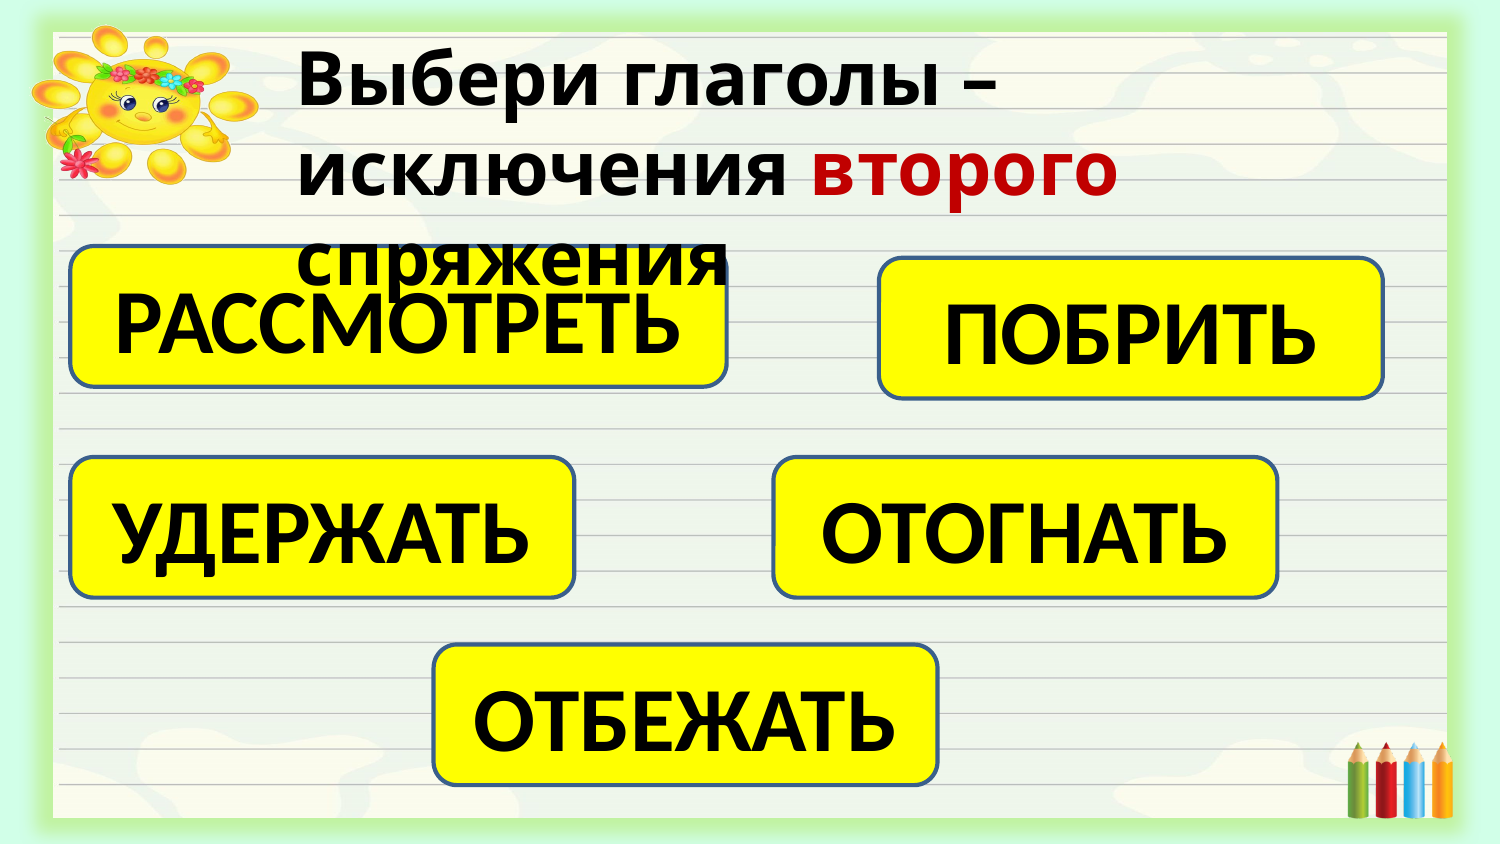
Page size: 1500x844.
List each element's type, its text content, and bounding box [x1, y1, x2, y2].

text_box ОТБЕЖАТЬ [431, 642, 940, 788]
text_box Выбери глаголы –исключения второго спряжения [281, 23, 1407, 309]
text_box УДЕРЖАТЬ [68, 454, 577, 600]
picture [29, 23, 1459, 819]
text_box РАССМОТРЕТЬ [68, 243, 729, 389]
text_box ПОБРИТЬ [876, 309, 1385, 401]
text_box ОТОГНАТЬ [771, 454, 1280, 600]
